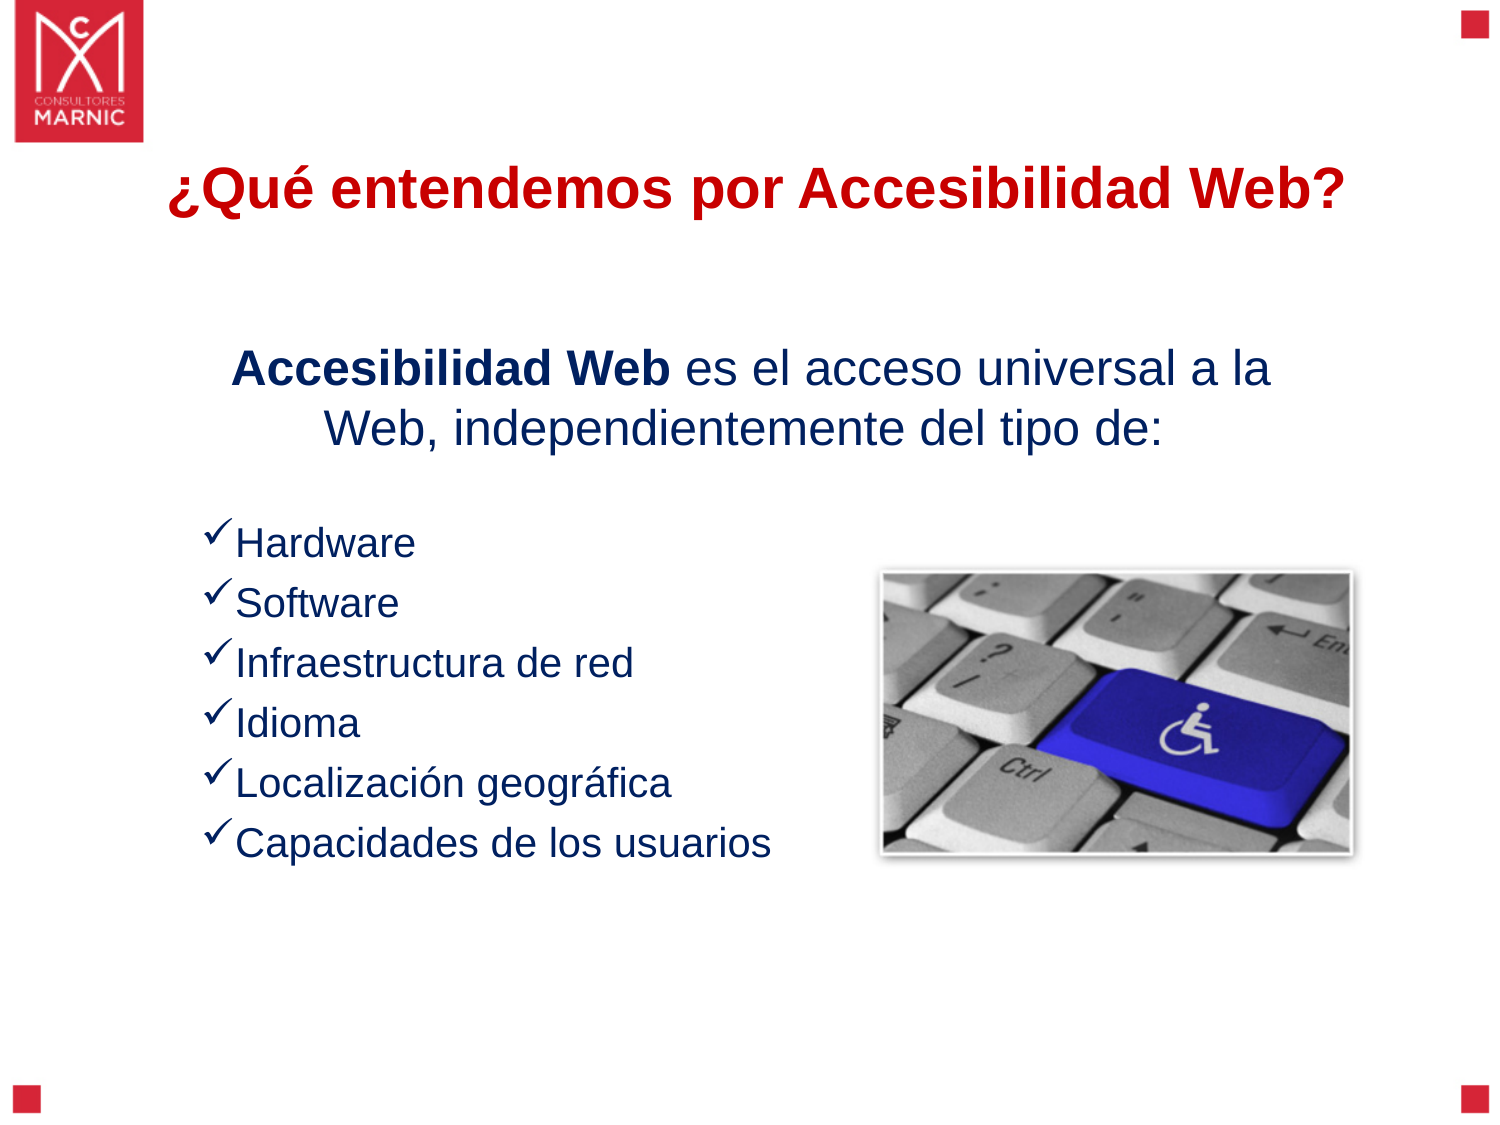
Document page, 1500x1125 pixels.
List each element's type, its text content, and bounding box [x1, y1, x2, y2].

text_box ¿Qué entendemos por Accesibilidad Web? [148, 143, 1366, 229]
text_box Accesibilidad Web es el acceso universal a la Web, independientemente del tipo de: Hardware Software Infraestructura de red Idioma Localización geográfica Capacidades de los usuarios [186, 328, 1316, 873]
picture [0, 0, 1500, 1125]
